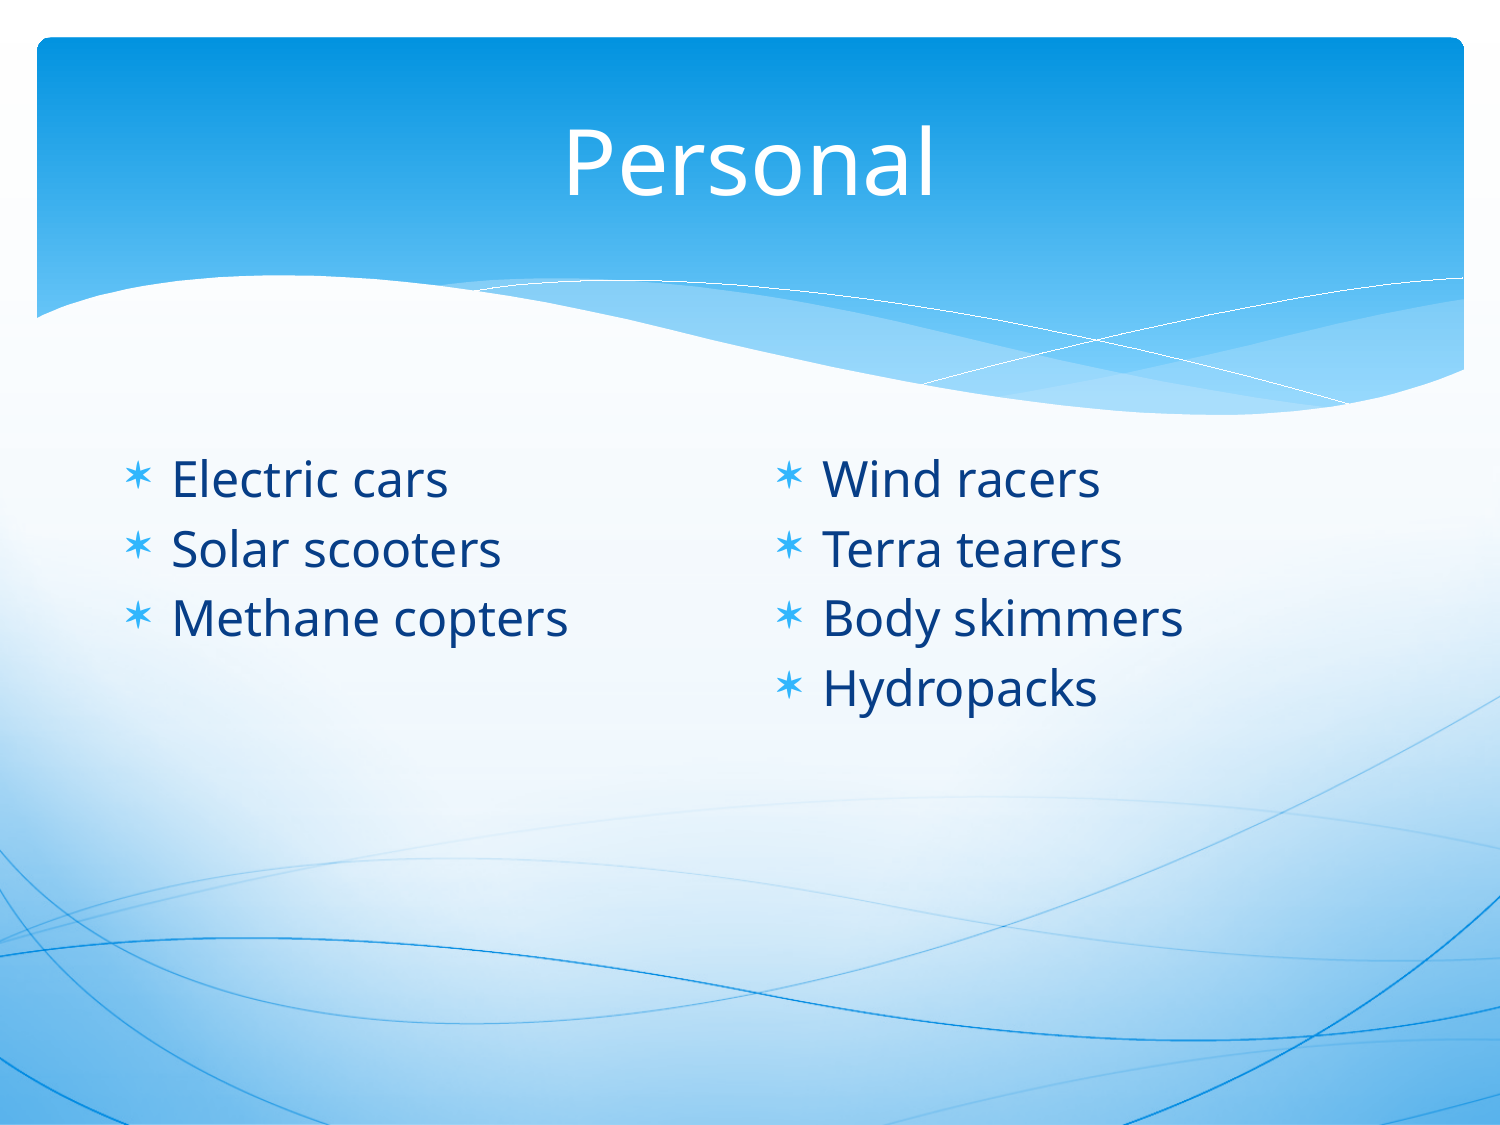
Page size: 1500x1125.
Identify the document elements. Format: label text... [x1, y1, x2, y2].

list Wind racers Terra tearers Body skimmers Hydropacks [761, 439, 1389, 1005]
title Personal [75, 55, 1425, 261]
list Electric cars Solar scooters Methane copters [111, 439, 738, 1005]
